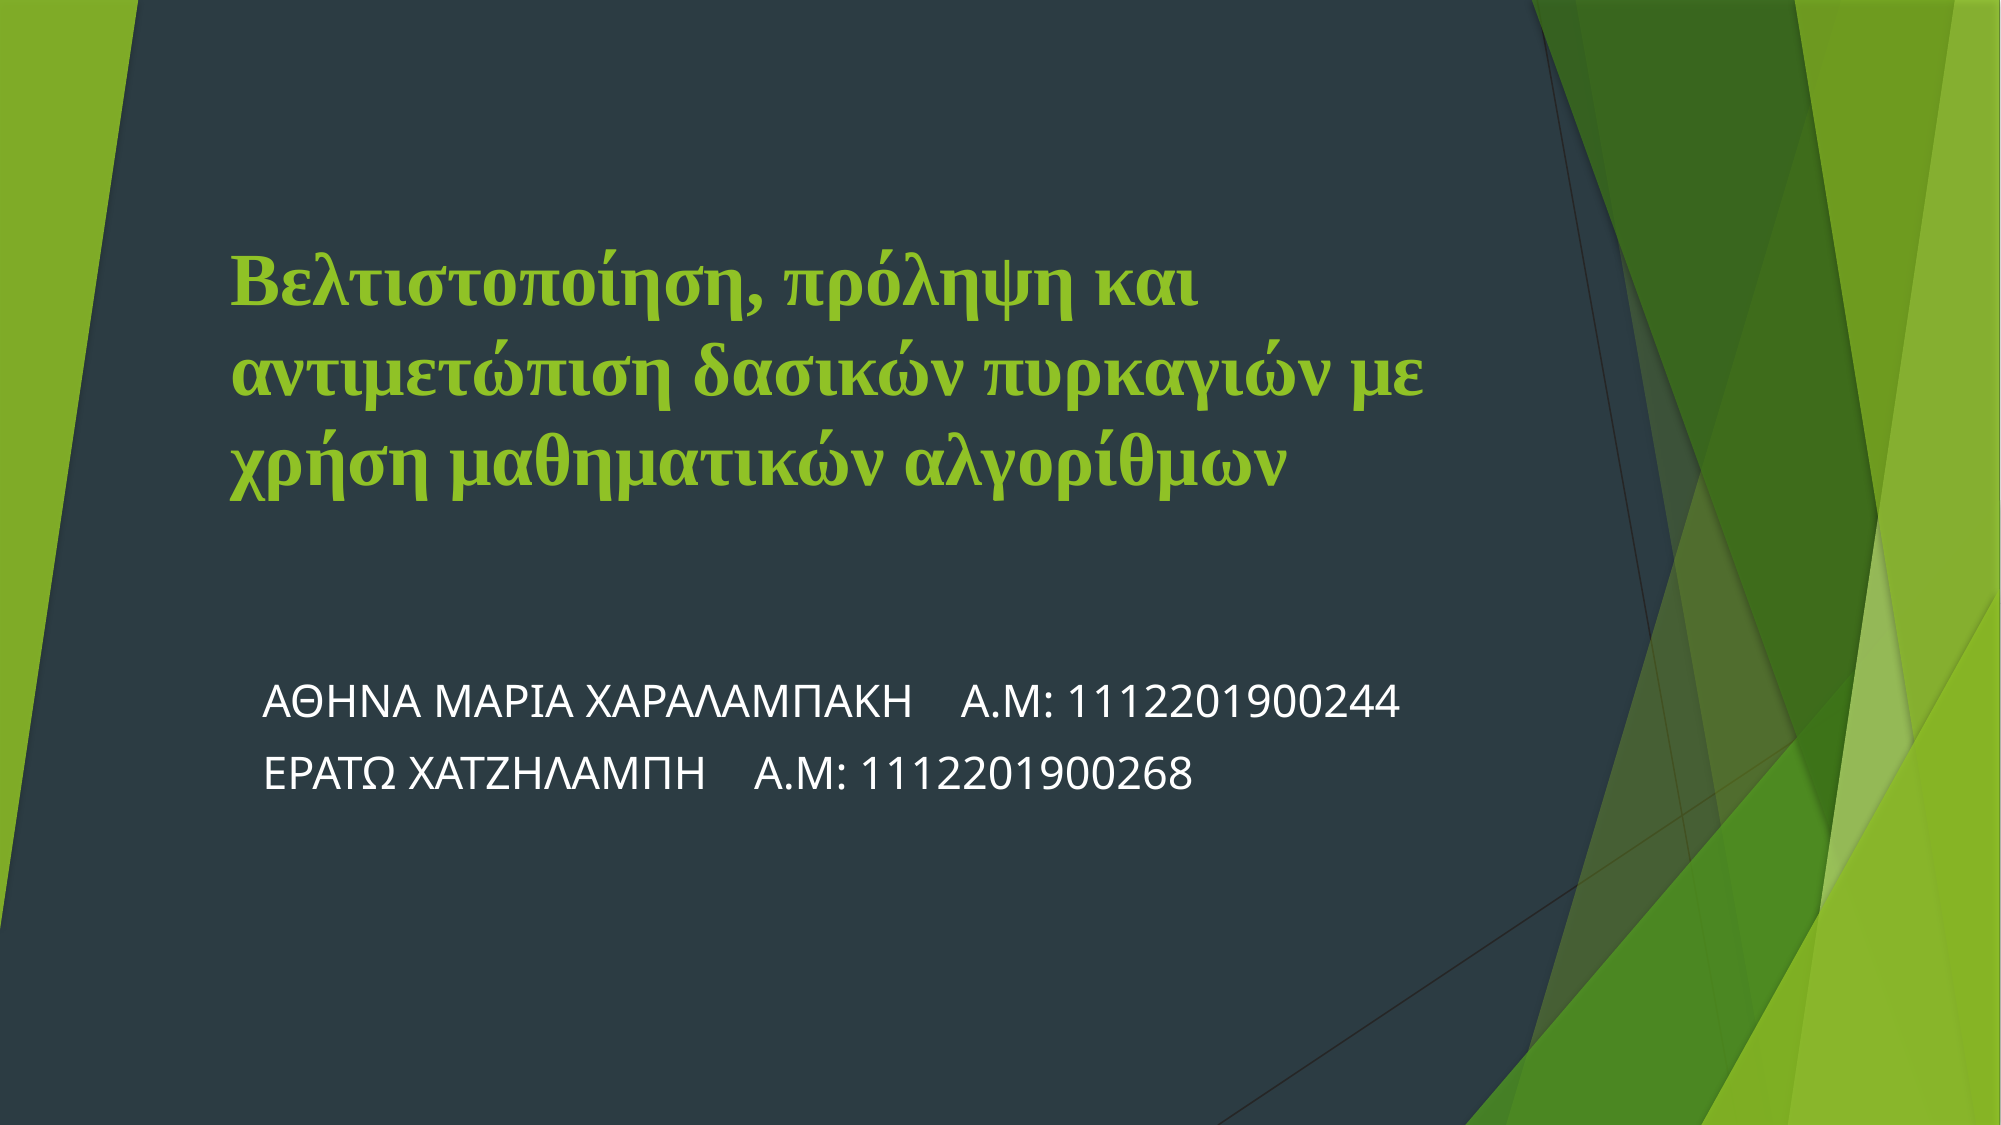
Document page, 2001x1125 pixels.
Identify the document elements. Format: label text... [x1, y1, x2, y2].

subtitle ΑΘΗΝΑ ΜΑΡΙΑ ΧΑΡΑΛΑΜΠΑΚΗ Α.Μ: 1112201900244 ΕΡΑΤΩ ΧΑΤΖΗΛΑΜΠΗ A.M: 1112201900268 [247, 664, 1522, 845]
title Βελτιστοποίηση, πρόληψη και αντιμετώπιση δασικών πυρκαγιών με χρήση μαθηματικών αλγορίθμων [215, 200, 1522, 508]
